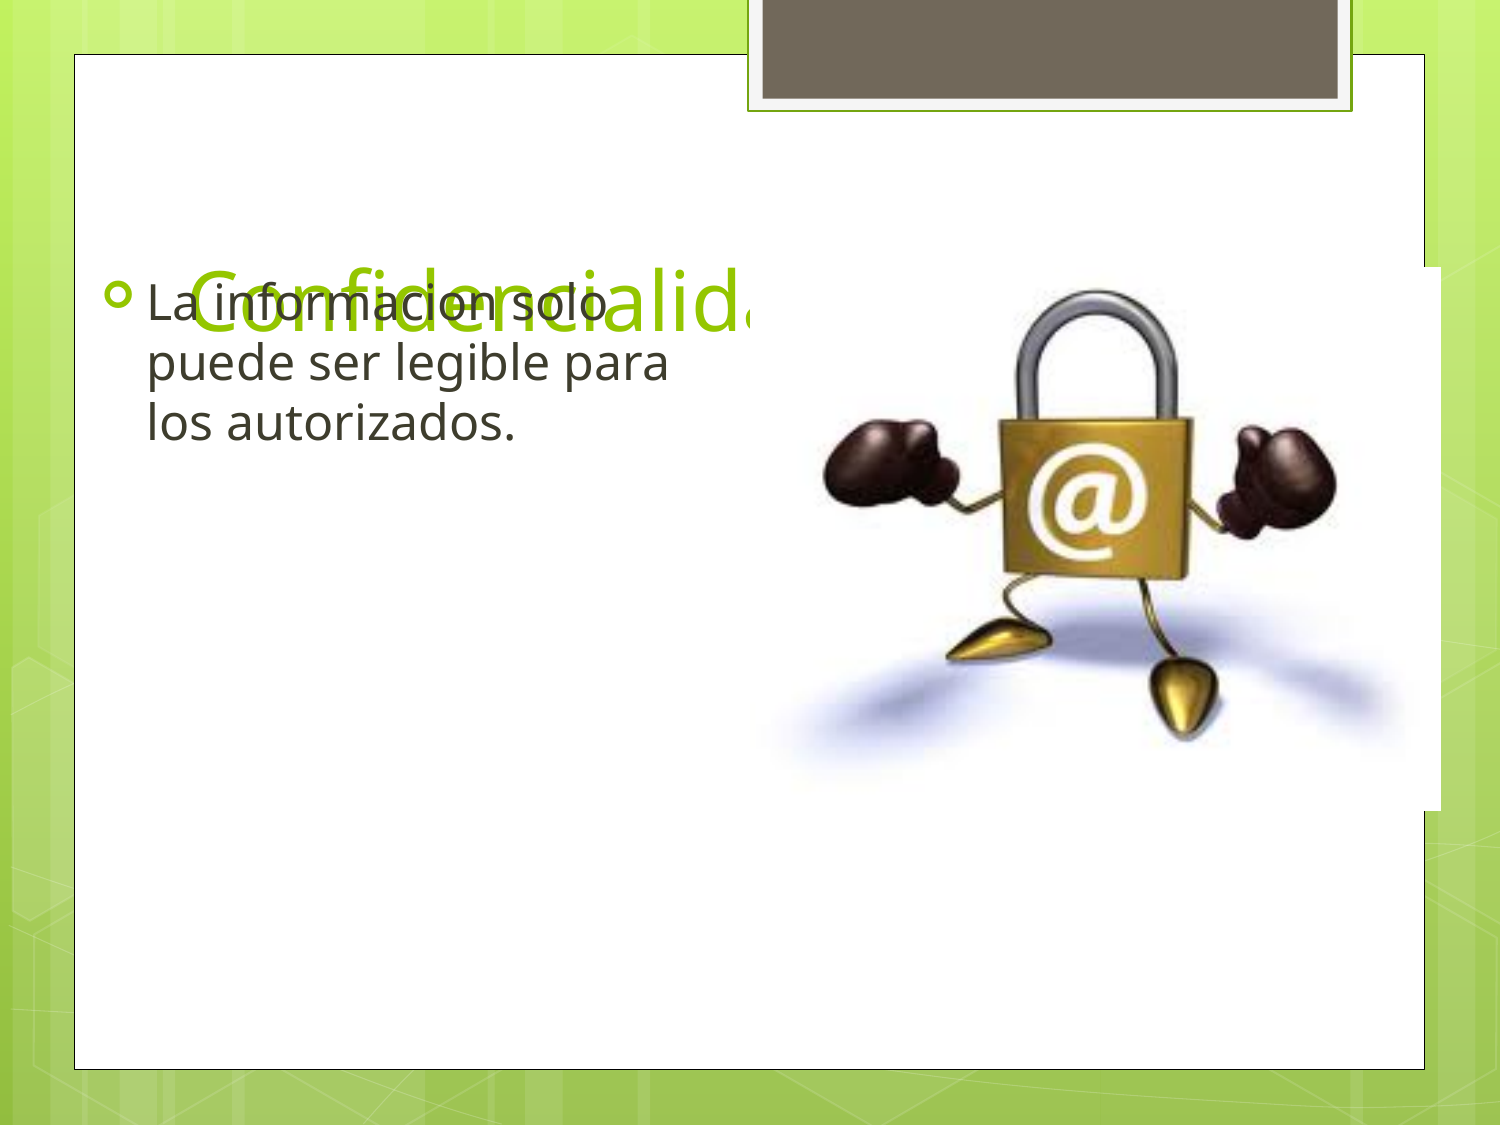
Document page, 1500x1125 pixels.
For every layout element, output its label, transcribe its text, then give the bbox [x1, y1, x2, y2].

title Confidencialidad [171, 168, 1324, 357]
list La informacion solo puede ser legible para los autorizados. [75, 262, 691, 1005]
picture [749, 266, 1441, 811]
